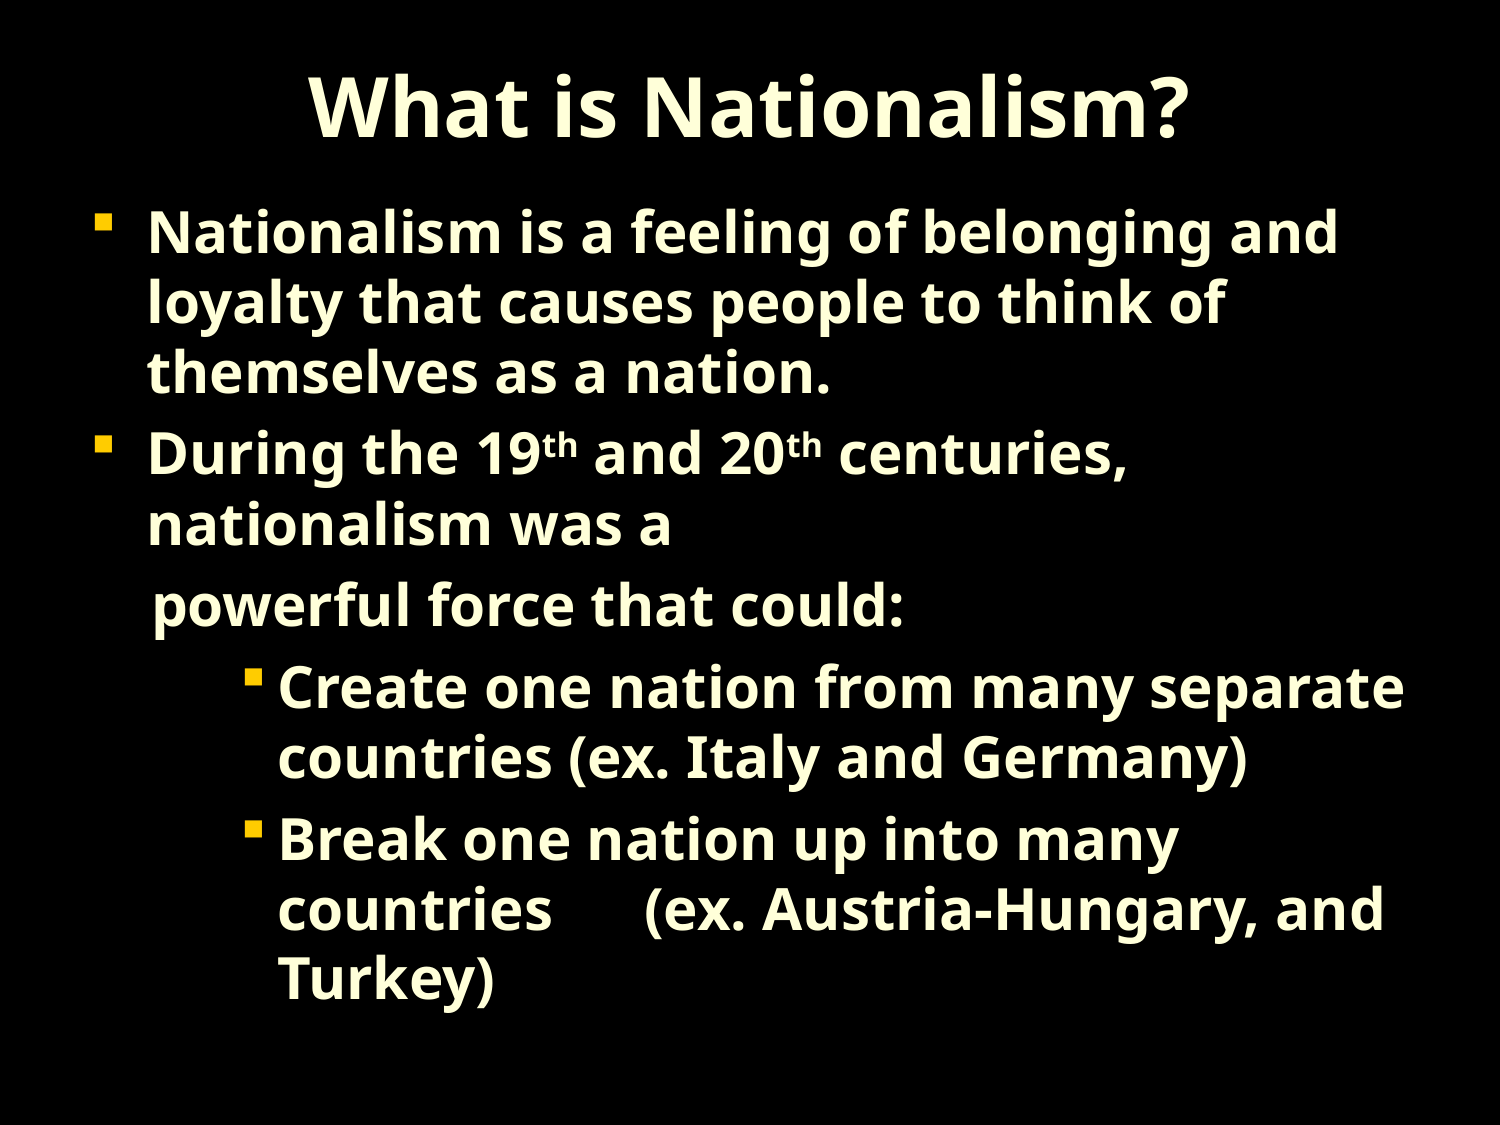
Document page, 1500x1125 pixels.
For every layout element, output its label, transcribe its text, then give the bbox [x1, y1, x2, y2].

title What is Nationalism? [75, 45, 1425, 163]
list Nationalism is a feeling of belonging and loyalty that causes people to think of themselves as a nation. During the 19th and 20th centuries, nationalism was a powerful force that could: Create one nation from many separate countries (ex. Italy and Germany) Break one nation up into many countries (ex. Austria-Hungary, and Turkey) [75, 187, 1425, 1005]
